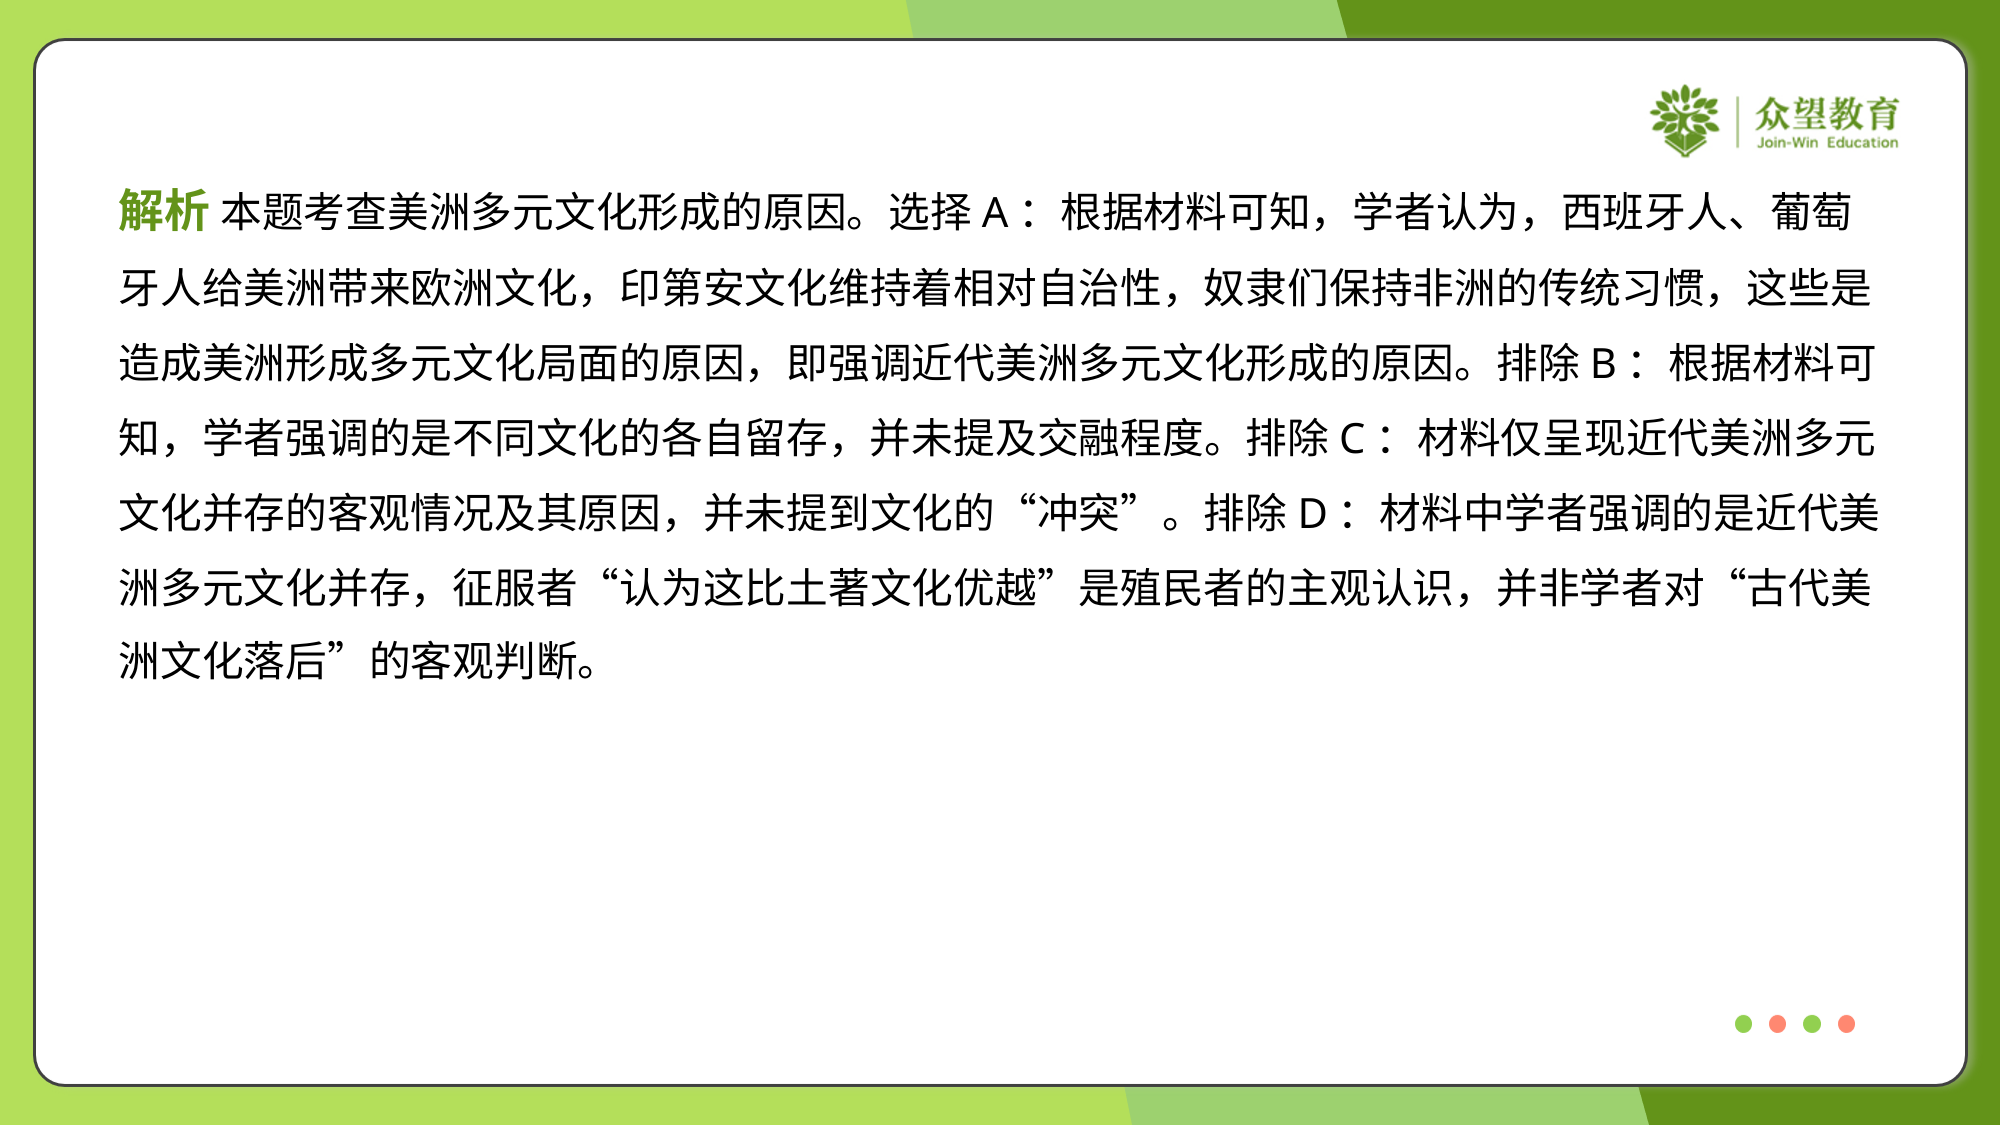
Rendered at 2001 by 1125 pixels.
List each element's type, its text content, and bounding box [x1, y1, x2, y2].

picture [0, 0, 2000, 1125]
text_box 解析 本题考查美洲多元文化形成的原因。选择A：根据材料可知，学者认为，西班牙人、葡萄 牙人给美洲带来欧洲文化，印第安文化维持着相对自治性，奴隶们保持非洲的传统习惯，这些是 造成美洲形成多元文化局面的原因，即强调近代美洲多元文化形成的原因。排除B：根据材料可 知，学者强调的是不同文化的各自留存，并未提及交融程度。排除C：材料仅呈现近代美洲多元 文化并存的客观情况及其原因，并未提到文化的“冲突”。排除D：材料中学者强调的是近代美 洲多元文化并存，征服者“认为这比土著文化优越”是殖民者的主观认识，并非学者对“古代美 洲文化落后”的客观判断。 [118, 159, 1883, 677]
